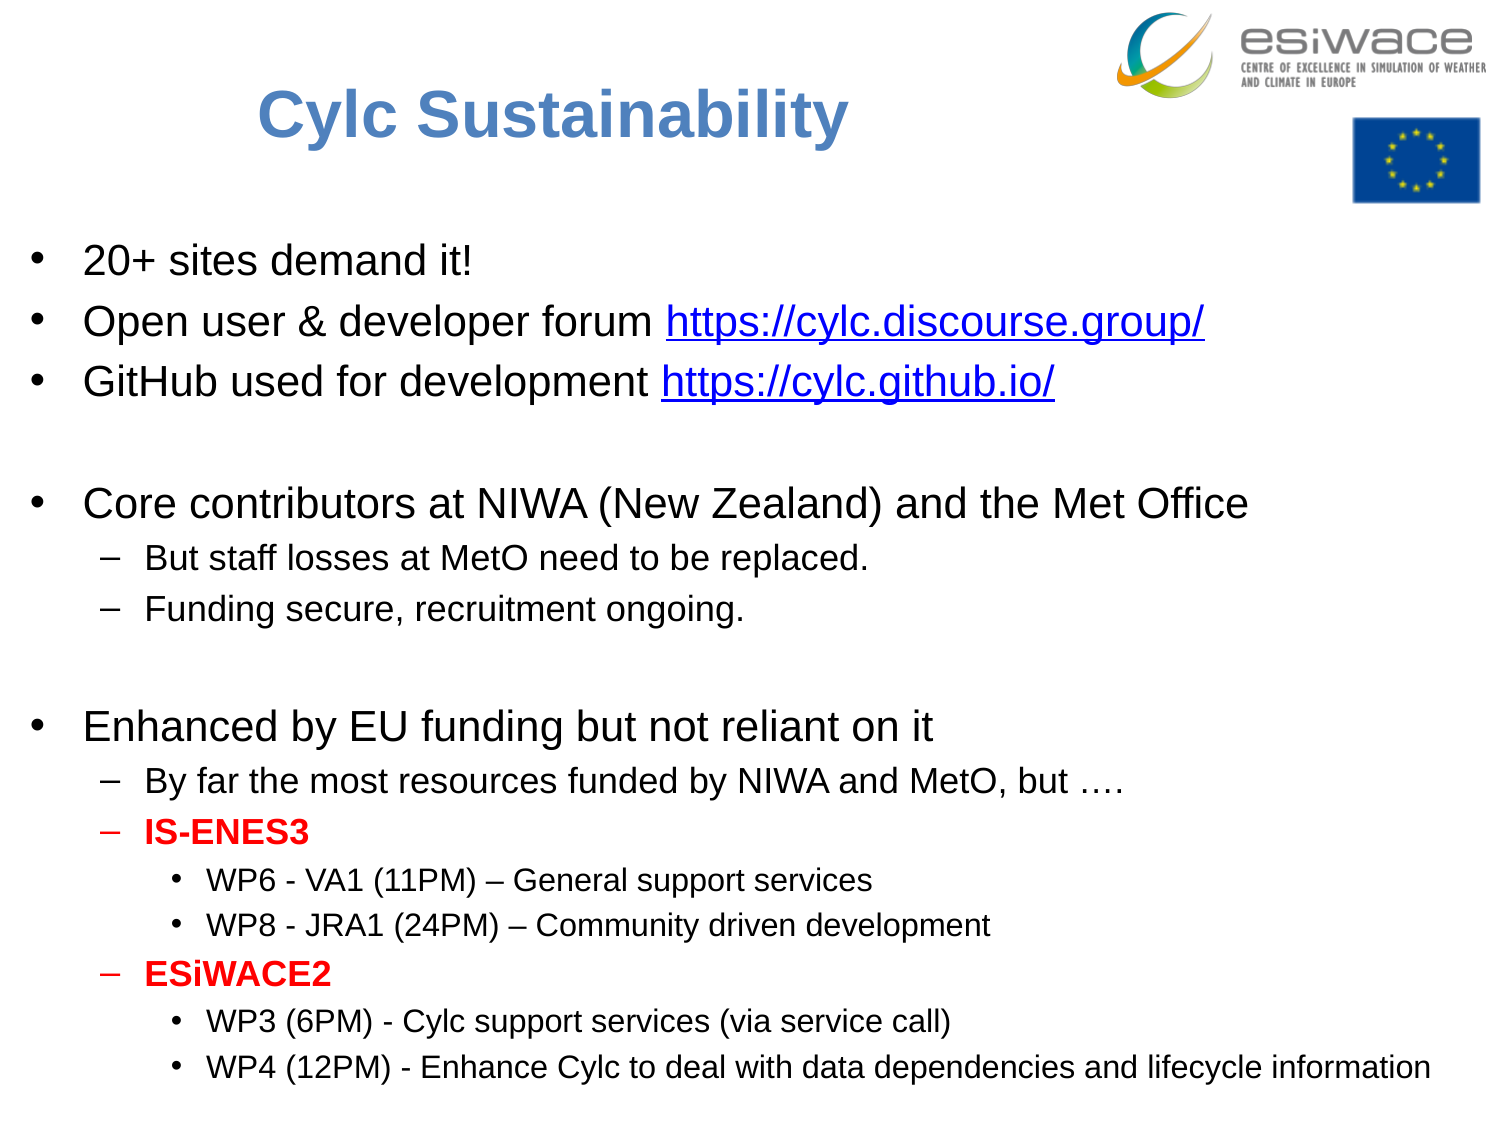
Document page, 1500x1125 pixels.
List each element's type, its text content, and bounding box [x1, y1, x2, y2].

picture [1111, 11, 1486, 101]
title Cylc Sustainability [14, 14, 1093, 208]
picture [1351, 116, 1483, 206]
list 20+ sites demand it! Open user & developer forum https://cylc.discourse.group/ GitHub used for development https://cylc.github.io/ Core contributors at NIWA (New Zealand) and the Met Office But staff losses at MetO need to be replaced. Funding secure, recruitment ongoing. Enhanced by EU funding but not reliant on it By far the most resources funded by NIWA and MetO, but …. IS-ENES3 WP6 - VA1 (11PM) – General support services WP8 - JRA1 (24PM) – Community driven development ESiWACE2 WP3 (6PM) - Cylc support services (via service call) WP4 (12PM) - Enhance Cylc to deal with data dependencies and lifecycle information [14, 222, 1483, 1094]
